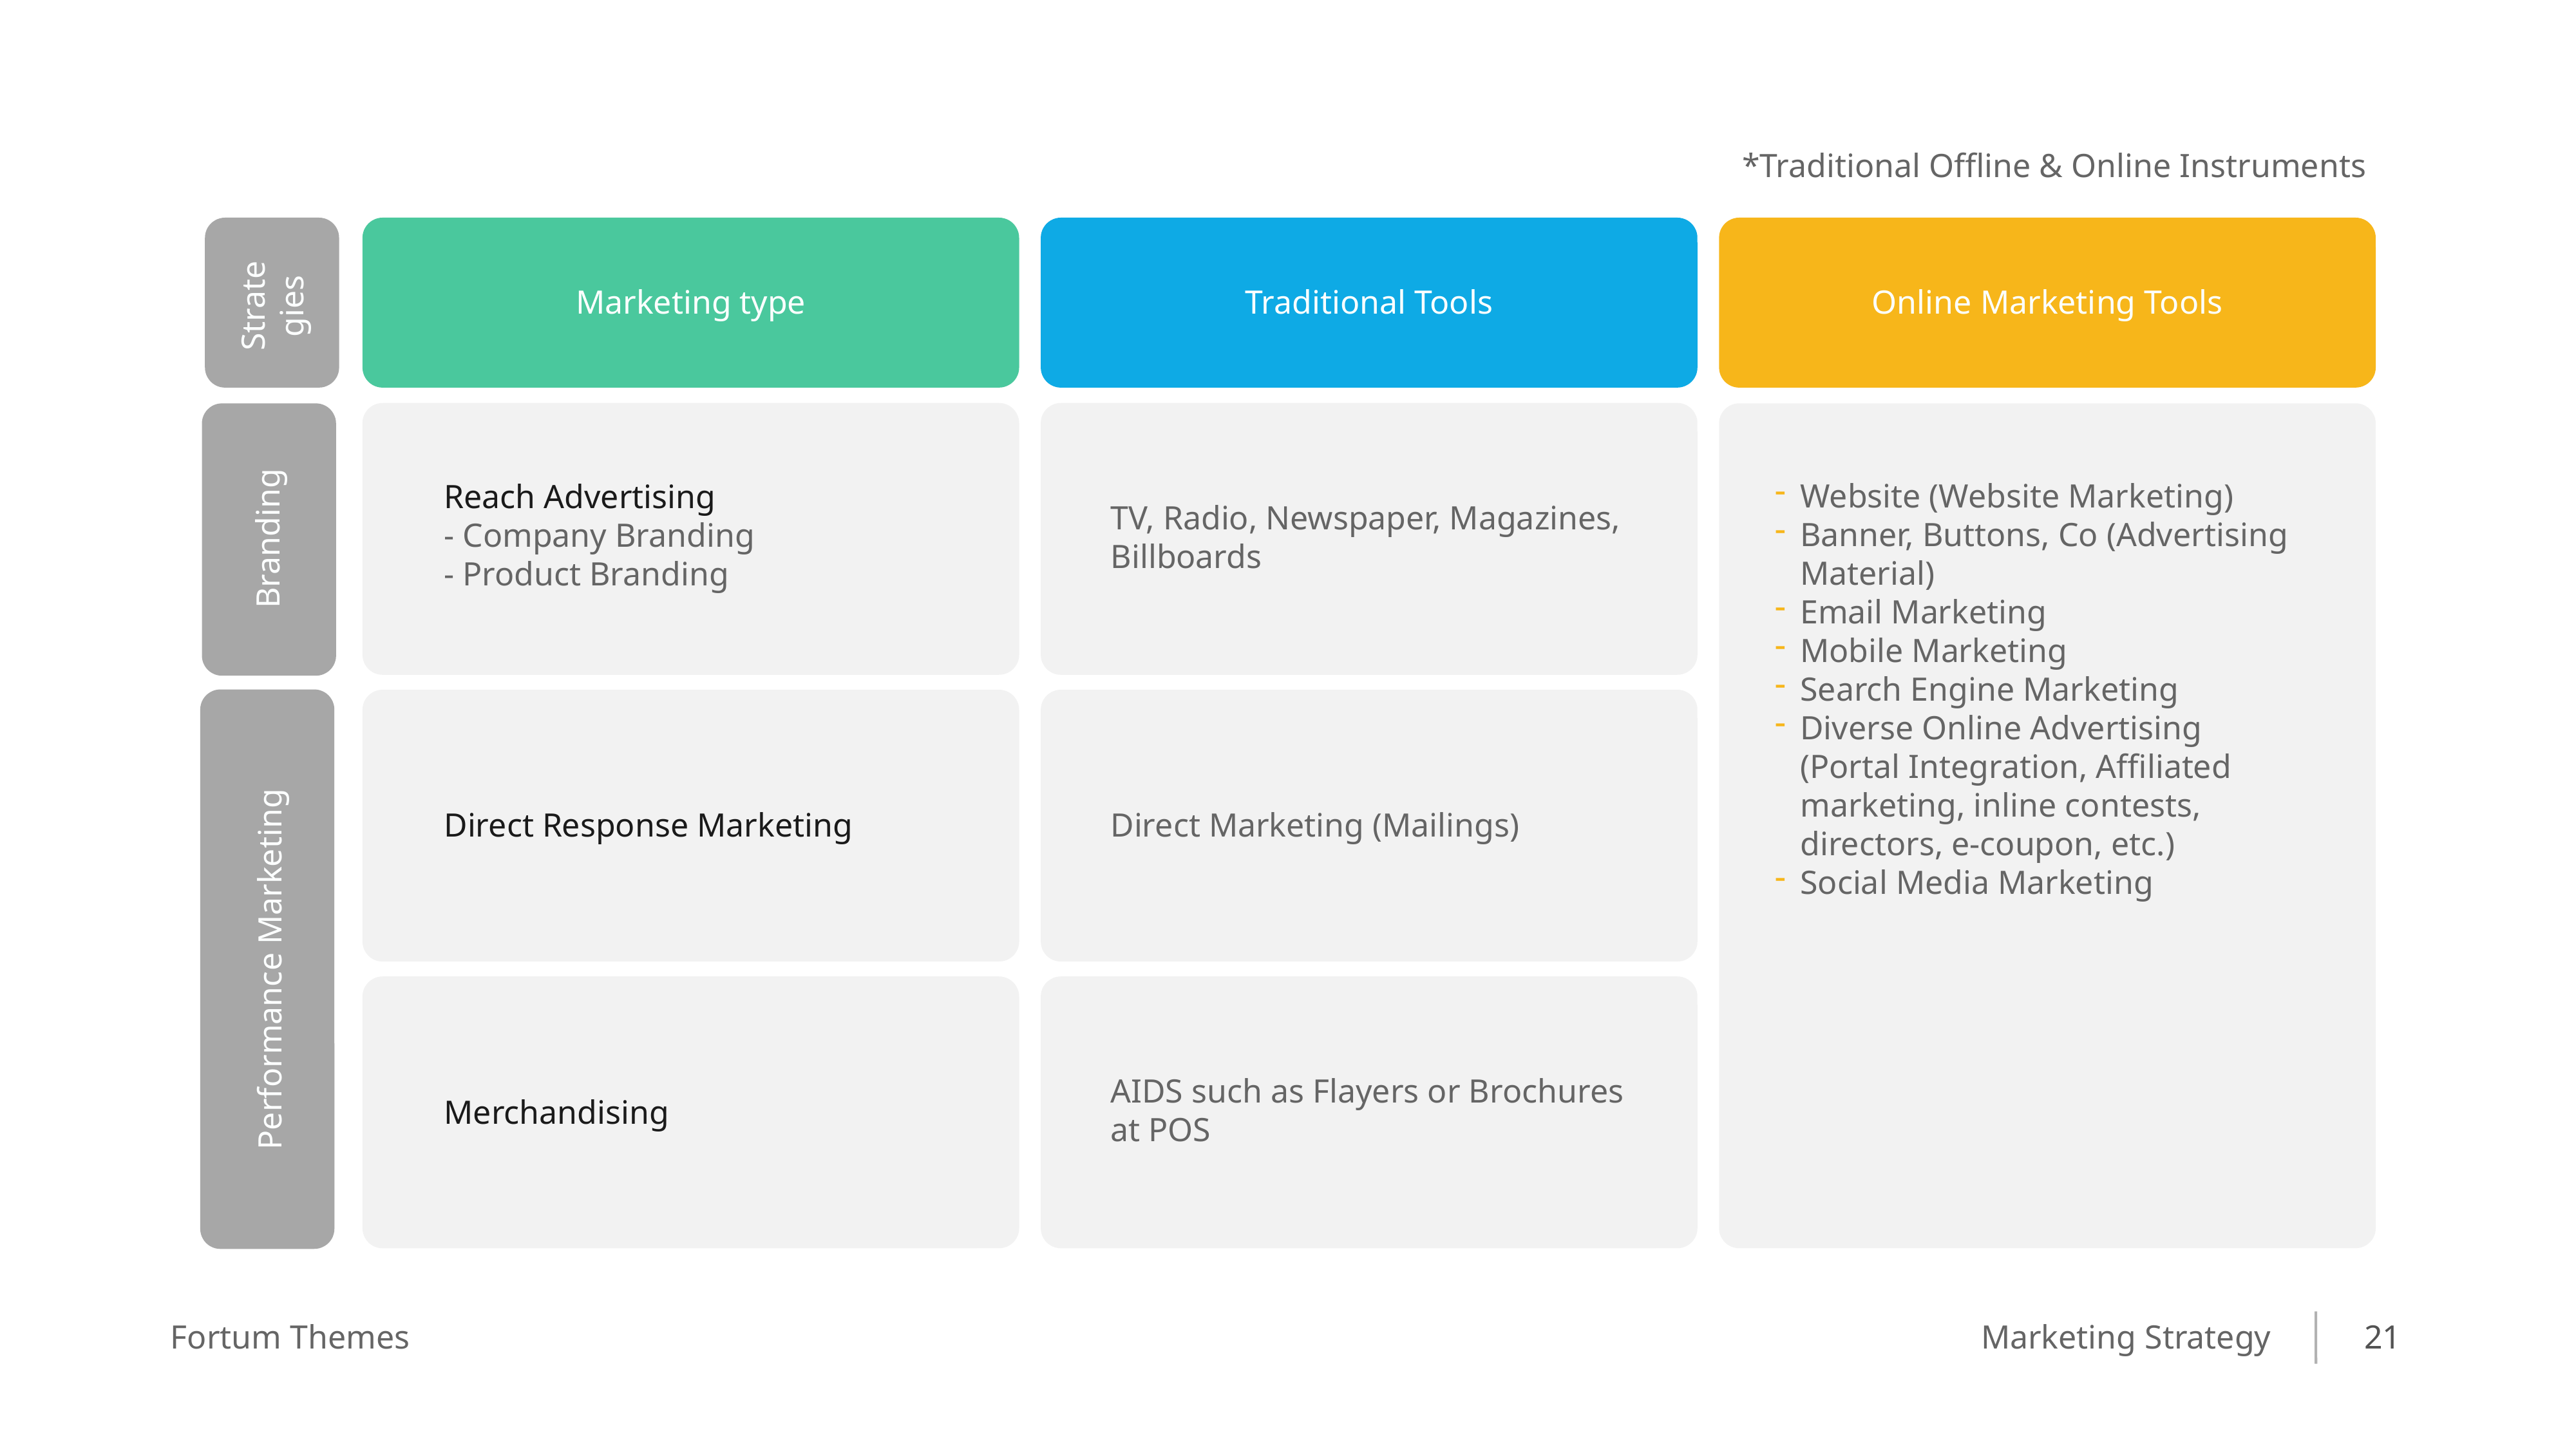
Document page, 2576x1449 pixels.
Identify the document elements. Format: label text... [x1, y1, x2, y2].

text_box [1719, 217, 2376, 388]
text_box Performance Marketing [243, 699, 294, 1240]
text_box Direct Response Marketing [439, 799, 943, 849]
text_box [1719, 403, 2376, 1249]
text_box AIDS such as Flayers or Brochures at POS [1105, 1065, 1643, 1153]
text_box Branding [242, 402, 292, 675]
text_box Online Marketing Tools [1752, 276, 2343, 326]
text_box [200, 689, 335, 1249]
text_box [202, 403, 336, 676]
text_box [362, 976, 1019, 1249]
text_box Direct Marketing (Mailings) [1105, 799, 1643, 849]
text_box Website (Website Marketing) Banner, Buttons, Co (Advertising Material) Email Marketing Mobile Marketing Search Engine Marketing Diverse Online Advertising (Portal Integration, Affiliated marketing, inline contests, directors, e-coupon, etc.) Social Media Marketing [1769, 470, 2307, 907]
text_box Strategies [227, 247, 316, 365]
text_box [1041, 217, 1698, 388]
text_box Traditional Tools [1074, 276, 1665, 326]
text_box [1041, 690, 1698, 962]
text_box [362, 690, 1019, 962]
text_box [205, 217, 339, 388]
text_box [1041, 402, 1698, 675]
slide_number 21 [2330, 1311, 2435, 1365]
text_box Marketing type [395, 276, 987, 326]
text_box TV, Radio, Newspaper, Magazines, Billboards [1105, 491, 1643, 580]
text_box *Traditional Offline & Online Instruments [1451, 140, 2372, 189]
text_box [362, 217, 1019, 388]
text_box Reach Advertising - Company Branding - Product Branding [439, 471, 943, 598]
text_box Merchandising [439, 1086, 943, 1136]
text_box [362, 402, 1019, 675]
text_box [1041, 976, 1698, 1249]
